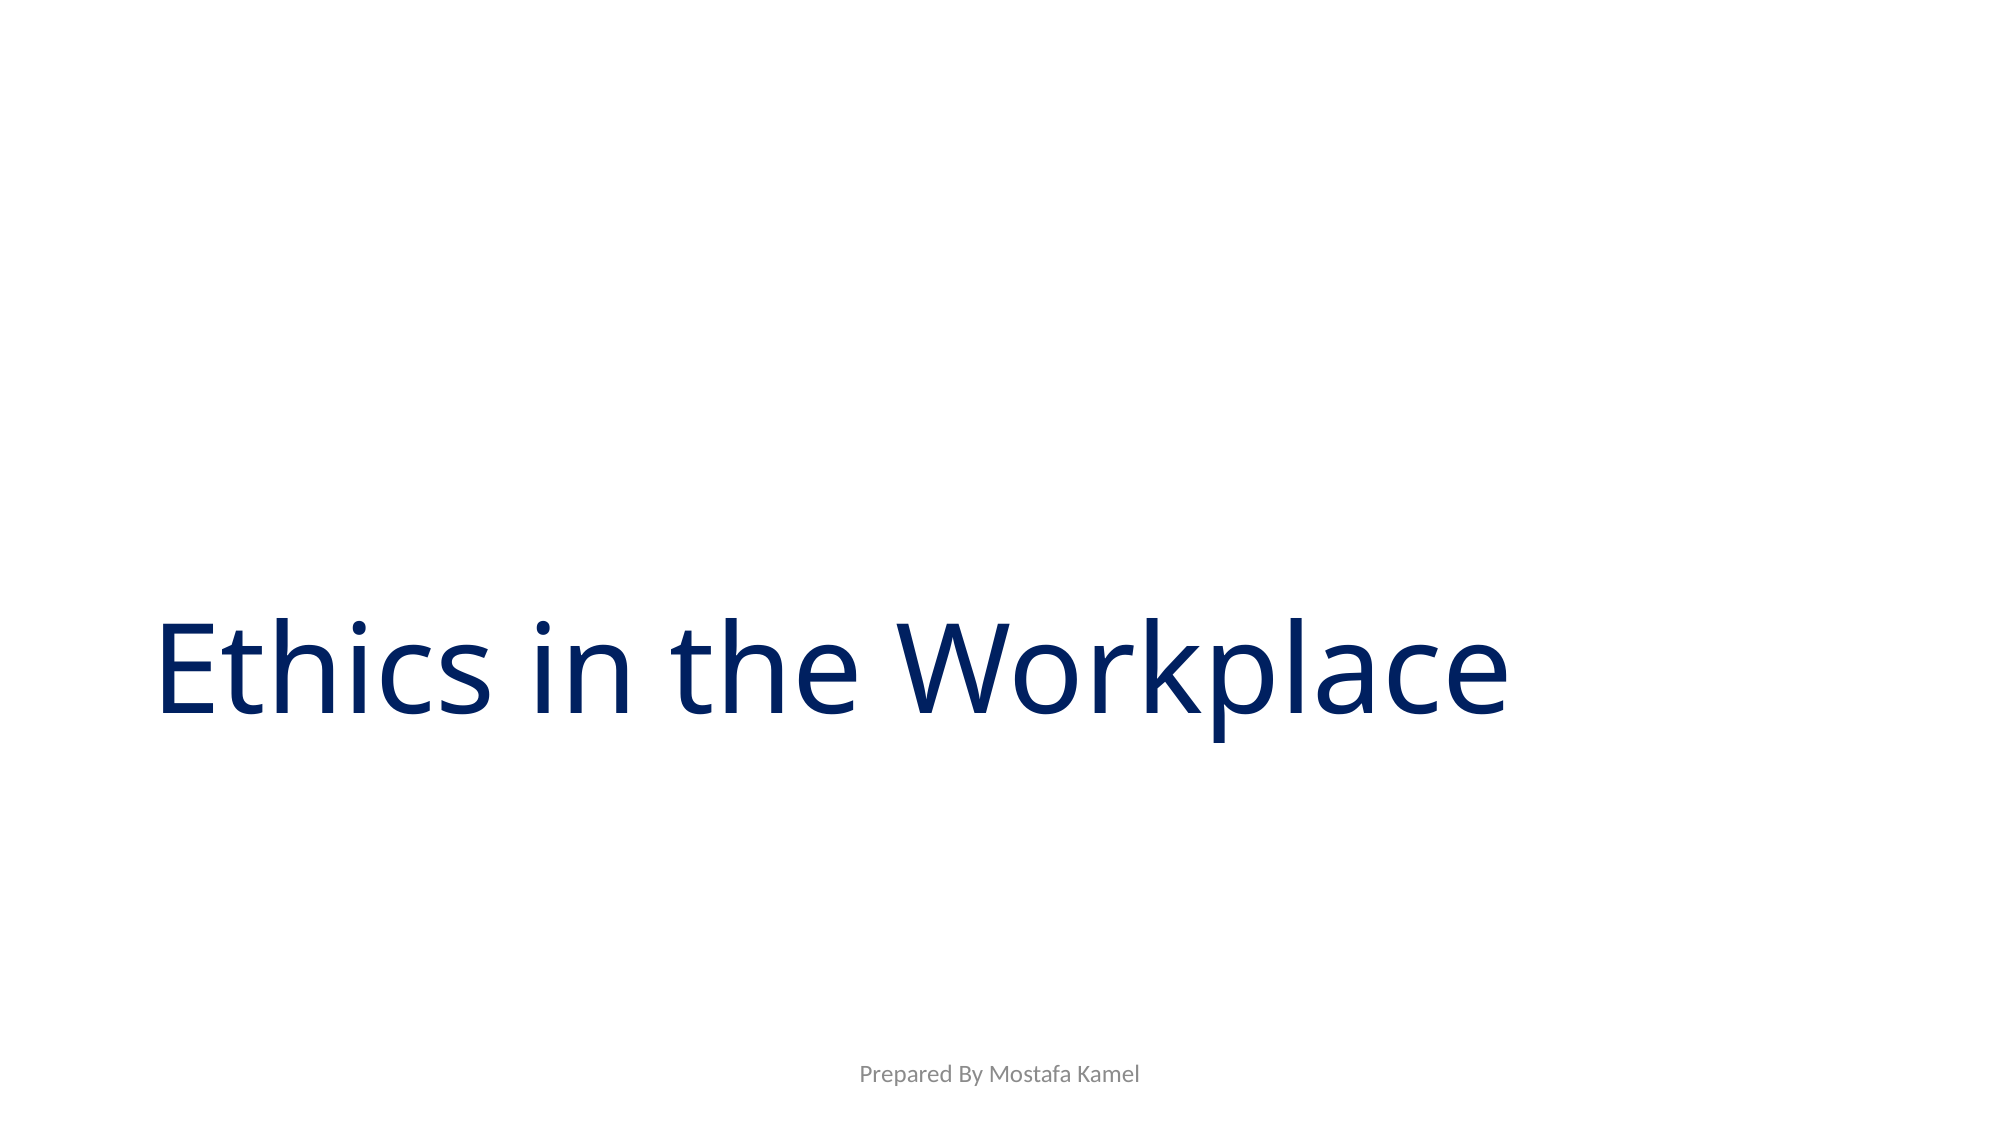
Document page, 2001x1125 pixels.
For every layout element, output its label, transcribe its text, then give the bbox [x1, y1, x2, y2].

footer Prepared By Mostafa Kamel [662, 1042, 1338, 1103]
title Ethics in the Workplace [136, 280, 1862, 749]
